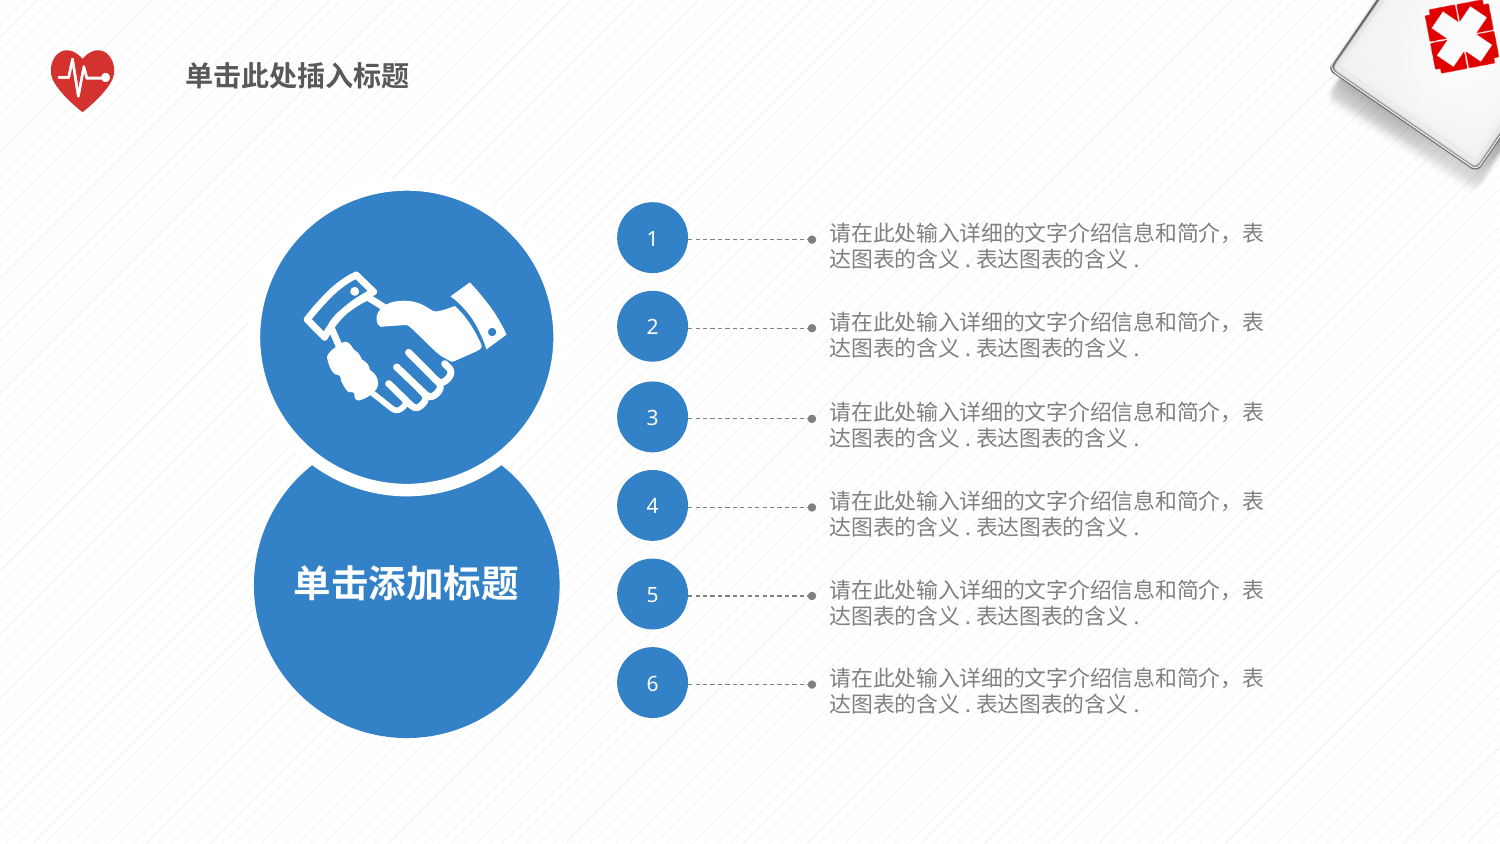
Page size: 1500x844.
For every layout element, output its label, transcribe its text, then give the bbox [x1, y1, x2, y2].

text_box 4 [616, 468, 690, 542]
text_box 请在此处输入详细的文字介绍信息和简介，表达图表的含义.表达图表的含义. [814, 657, 1291, 756]
text_box 3 [616, 380, 690, 454]
text_box [50, 50, 115, 113]
text_box 请在此处输入详细的文字介绍信息和简介，表达图表的含义.表达图表的含义. [814, 568, 1291, 657]
picture [1314, 0, 1500, 202]
text_box [252, 183, 561, 492]
text_box 请在此处输入详细的文字介绍信息和简介，表达图表的含义.表达图表的含义. [814, 301, 1291, 391]
text_box 请在此处输入详细的文字介绍信息和简介，表达图表的含义.表达图表的含义. [814, 391, 1291, 480]
text_box 1 [616, 201, 690, 275]
text_box 单击添加标题 [283, 559, 530, 605]
text_box 请在此处输入详细的文字介绍信息和简介，表达图表的含义.表达图表的含义. [814, 480, 1291, 568]
text_box 请在此处输入详细的文字介绍信息和简介，表达图表的含义.表达图表的含义. [814, 212, 1291, 301]
text_box 单击此处插入标题 [170, 50, 425, 100]
text_box 2 [616, 289, 690, 363]
text_box [450, 282, 507, 350]
text_box 5 [616, 557, 690, 631]
text_box [303, 271, 482, 414]
text_box 6 [616, 646, 690, 720]
text_box [252, 461, 561, 740]
